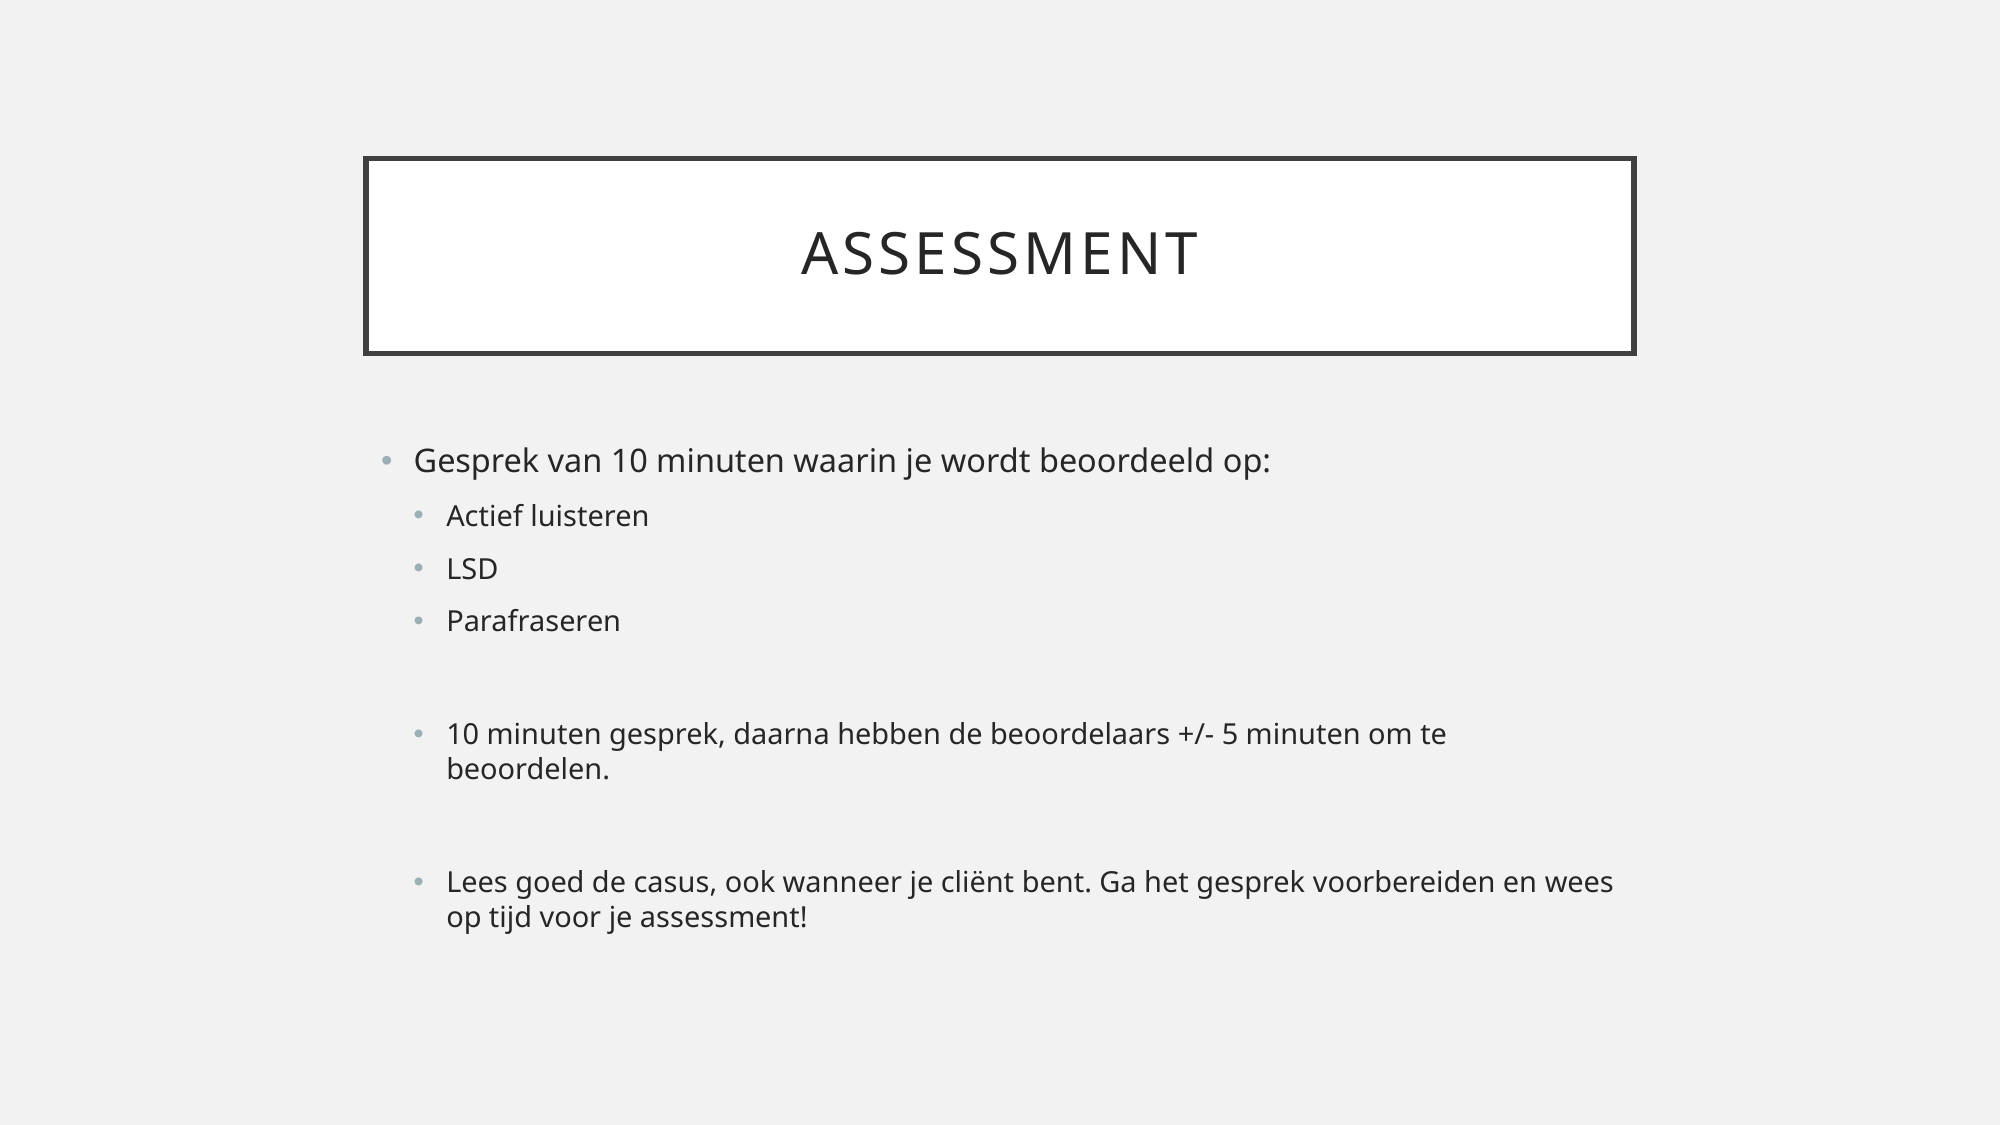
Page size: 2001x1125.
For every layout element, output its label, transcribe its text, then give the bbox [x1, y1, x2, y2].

list Gesprek van 10 minuten waarin je wordt beoordeeld op: Actief luisteren LSD Parafraseren 10 minuten gesprek, daarna hebben de beoordelaars +/- 5 minuten om te beoordelen. Lees goed de casus, ook wanneer je cliënt bent. Ga het gesprek voorbereiden en wees op tijd voor je assessment! [366, 432, 1634, 942]
title assessment [363, 156, 1637, 356]
